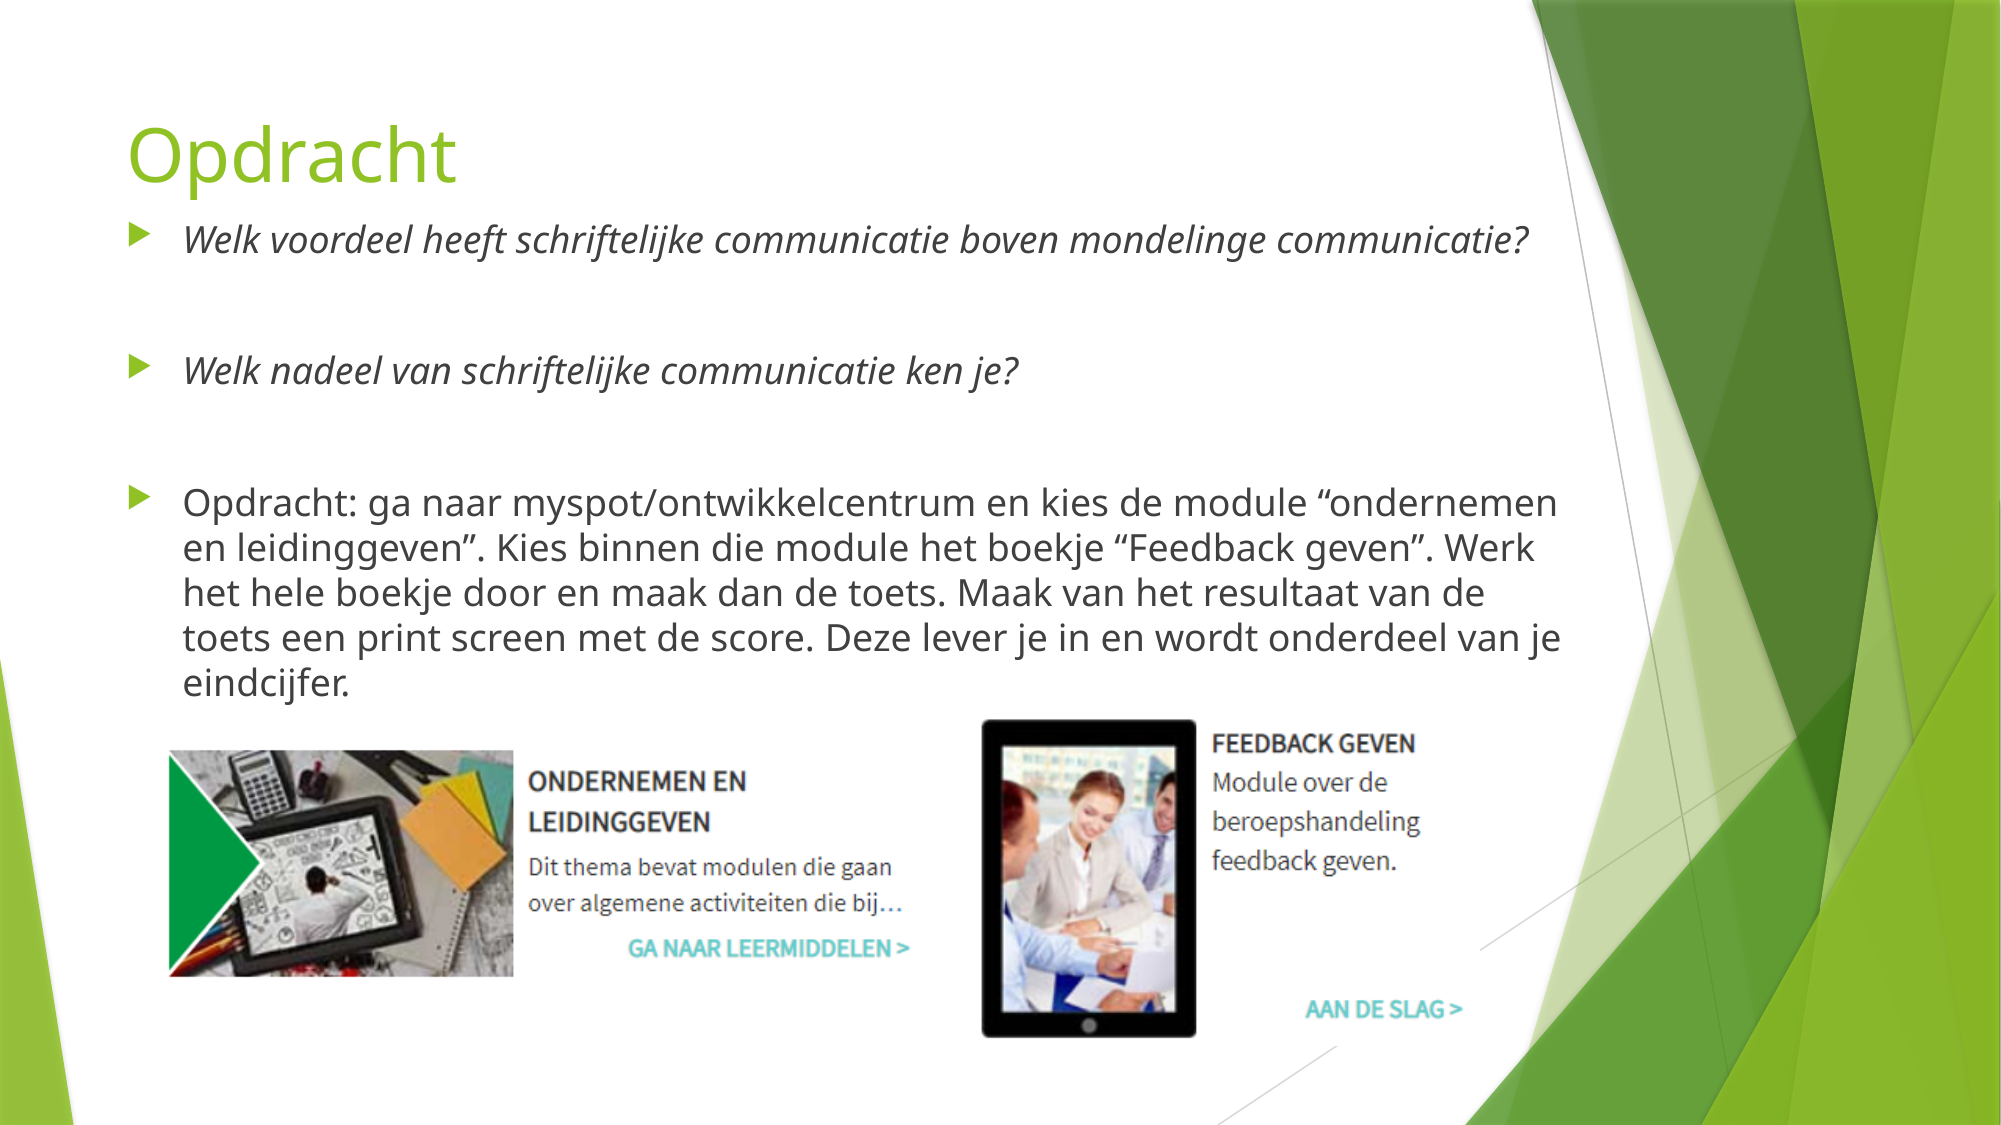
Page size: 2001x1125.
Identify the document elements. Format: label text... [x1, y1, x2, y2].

picture [971, 715, 1481, 1047]
picture [160, 737, 923, 1000]
list Welk voordeel heeft schriftelijke communicatie boven mondelinge communicatie? Welk nadeel van schriftelijke communicatie ken je? Opdracht: ga naar myspot/ontwikkelcentrum en kies de module “ondernemen en leidinggeven”. Kies binnen die module het boekje “Feedback geven”. Werk het hele boekje door en maak dan de toets. Maak van het resultaat van de toets een print screen met de score. Deze lever je in en wordt onderdeel van je eindcijfer. [111, 208, 1597, 1078]
title Opdracht [111, 99, 1522, 208]
